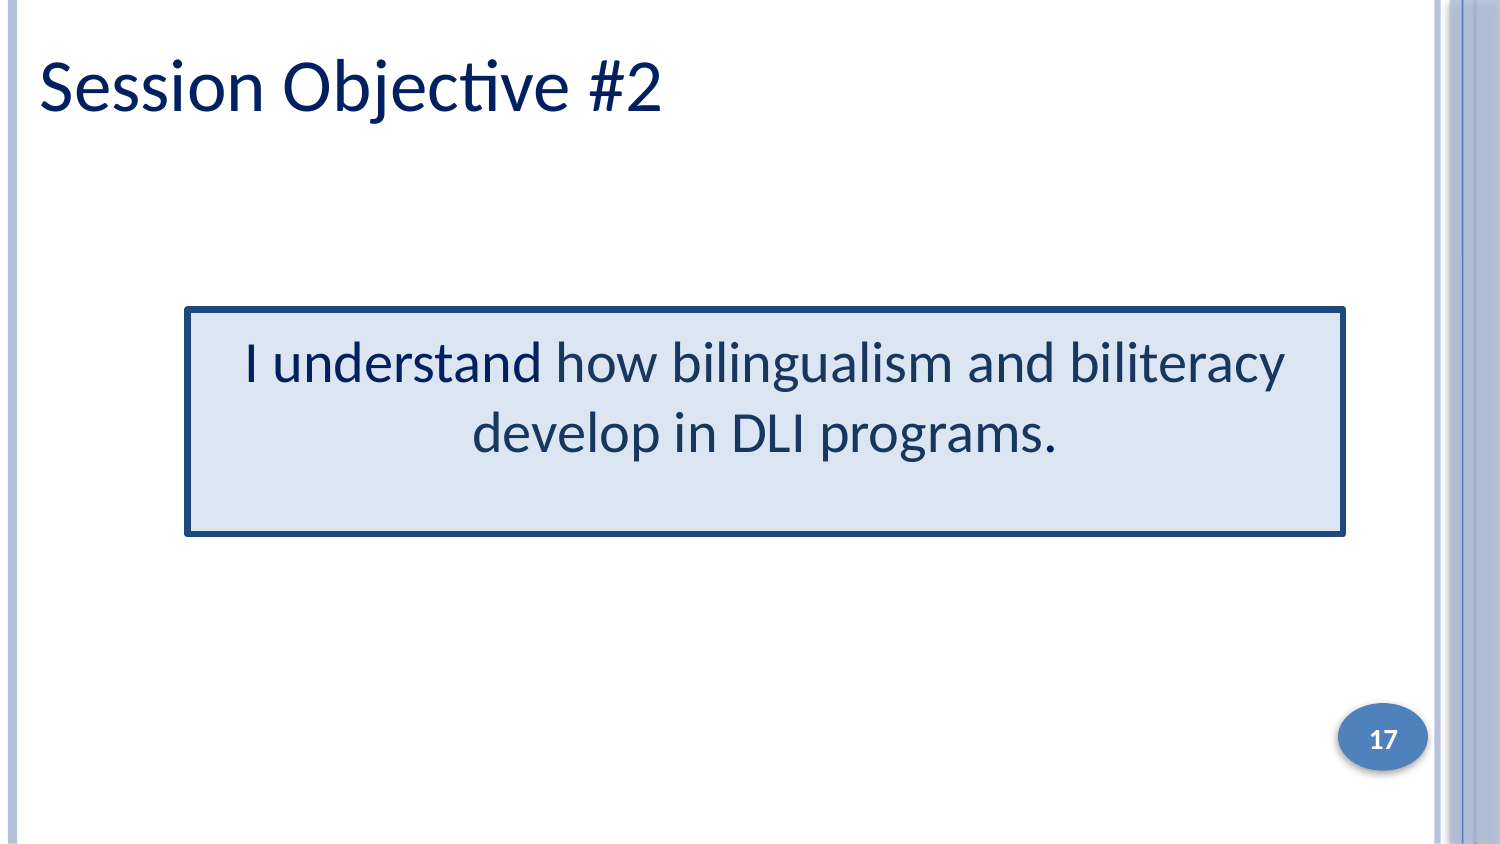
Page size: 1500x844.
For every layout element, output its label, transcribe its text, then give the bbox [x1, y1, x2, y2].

text_box Session Objective #2 [24, 31, 1423, 135]
list I understand how bilingualism and biliteracy develop in DLI programs. [187, 309, 1344, 535]
slide_number 17 [1333, 705, 1434, 770]
